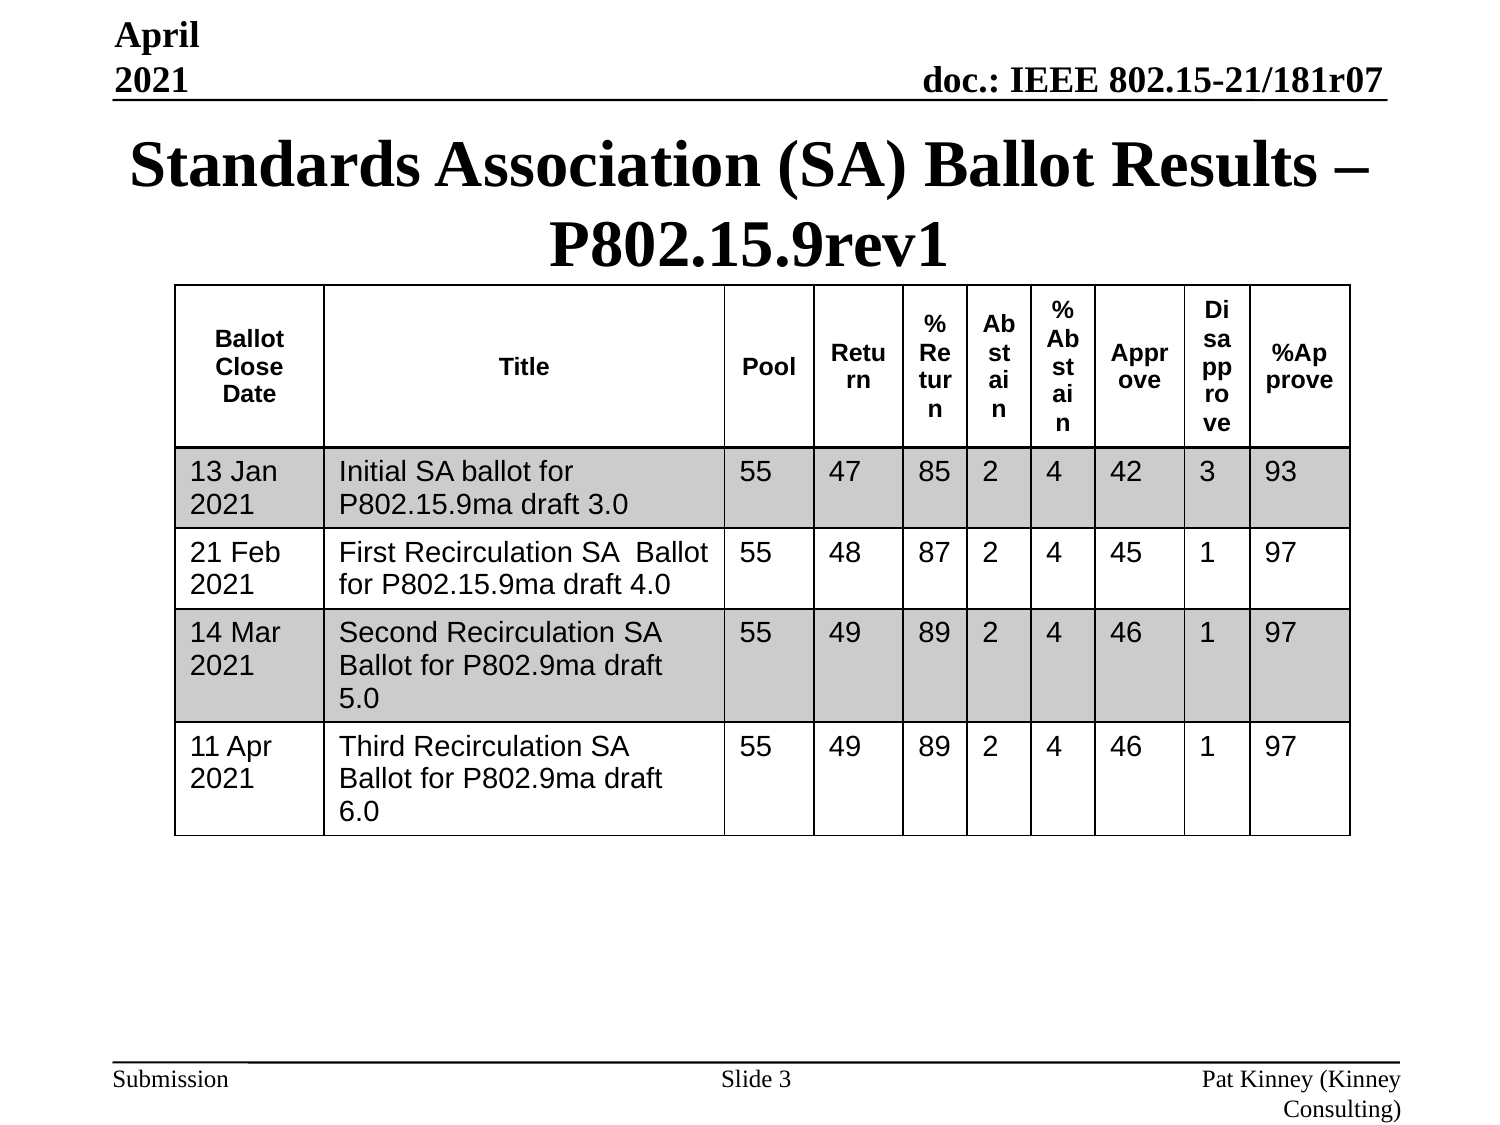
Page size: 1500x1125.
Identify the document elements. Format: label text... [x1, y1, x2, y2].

table_header %Abstain [1032, 286, 1094, 446]
table_cell 55 [725, 610, 813, 721]
slide_number Slide 3 [712, 1061, 800, 1093]
table_cell 4 [1032, 723, 1094, 835]
table_cell 3 [1185, 449, 1249, 527]
table_cell Second Recirculation SA Ballot for P802.9ma draft 5.0 [325, 610, 724, 721]
table_header Disapprove [1185, 286, 1249, 446]
table_cell 55 [725, 449, 813, 527]
table_cell 2 [968, 723, 1030, 835]
table_header %Return [904, 286, 966, 446]
table_cell 2 [968, 529, 1030, 608]
table_cell 89 [904, 610, 966, 721]
table_cell 55 [725, 529, 813, 608]
table_cell 49 [815, 610, 902, 721]
table_cell 85 [904, 449, 966, 527]
table_cell 4 [1032, 529, 1094, 608]
table_header %Approve [1251, 286, 1349, 446]
table_cell 97 [1251, 529, 1349, 608]
table_cell 87 [904, 529, 966, 608]
table_cell 4 [1032, 449, 1094, 527]
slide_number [114, 54, 270, 101]
table_header Approve [1096, 286, 1184, 446]
table_cell 47 [815, 449, 902, 527]
table_cell 48 [815, 529, 902, 608]
table_cell 1 [1185, 529, 1249, 608]
table_cell 4 [1032, 610, 1094, 721]
table_cell 14 Mar 2021 [176, 610, 323, 721]
table_header Abstain [968, 286, 1030, 446]
table_header Ballot Close Date [176, 286, 323, 446]
table_cell 46 [1096, 610, 1184, 721]
table_cell 89 [904, 723, 966, 835]
table_cell 11 Apr 2021 [176, 723, 323, 835]
table_cell 21 Feb 2021 [176, 529, 323, 608]
table_cell 2 [968, 610, 1030, 721]
table_cell First Recirculation SA Ballot for P802.15.9ma draft 4.0 [325, 529, 724, 608]
table_cell 1 [1185, 723, 1249, 835]
table_cell 55 [725, 723, 813, 835]
table_cell 46 [1096, 723, 1184, 835]
table_cell 97 [1251, 723, 1349, 835]
table_header Title [325, 286, 724, 446]
table_cell Initial SA ballot for P802.15.9ma draft 3.0 [325, 449, 724, 527]
table_cell 13 Jan 2021 [176, 449, 323, 527]
table_header Pool [725, 286, 813, 446]
table_cell 42 [1096, 449, 1184, 527]
table_cell 45 [1096, 529, 1184, 608]
table_cell Third Recirculation SA Ballot for P802.9ma draft 6.0 [325, 723, 724, 835]
table_cell 49 [815, 723, 902, 835]
table_cell 97 [1251, 610, 1349, 721]
title Standards Association (SA) Ballot Results – P802.15.9rev1 [112, 112, 1388, 288]
table_cell 2 [968, 449, 1030, 527]
footer Pat Kinney (Kinney Consulting) [1092, 1061, 1402, 1093]
table_cell 93 [1251, 449, 1349, 527]
table_header Return [815, 286, 902, 446]
table_cell 1 [1185, 610, 1249, 721]
